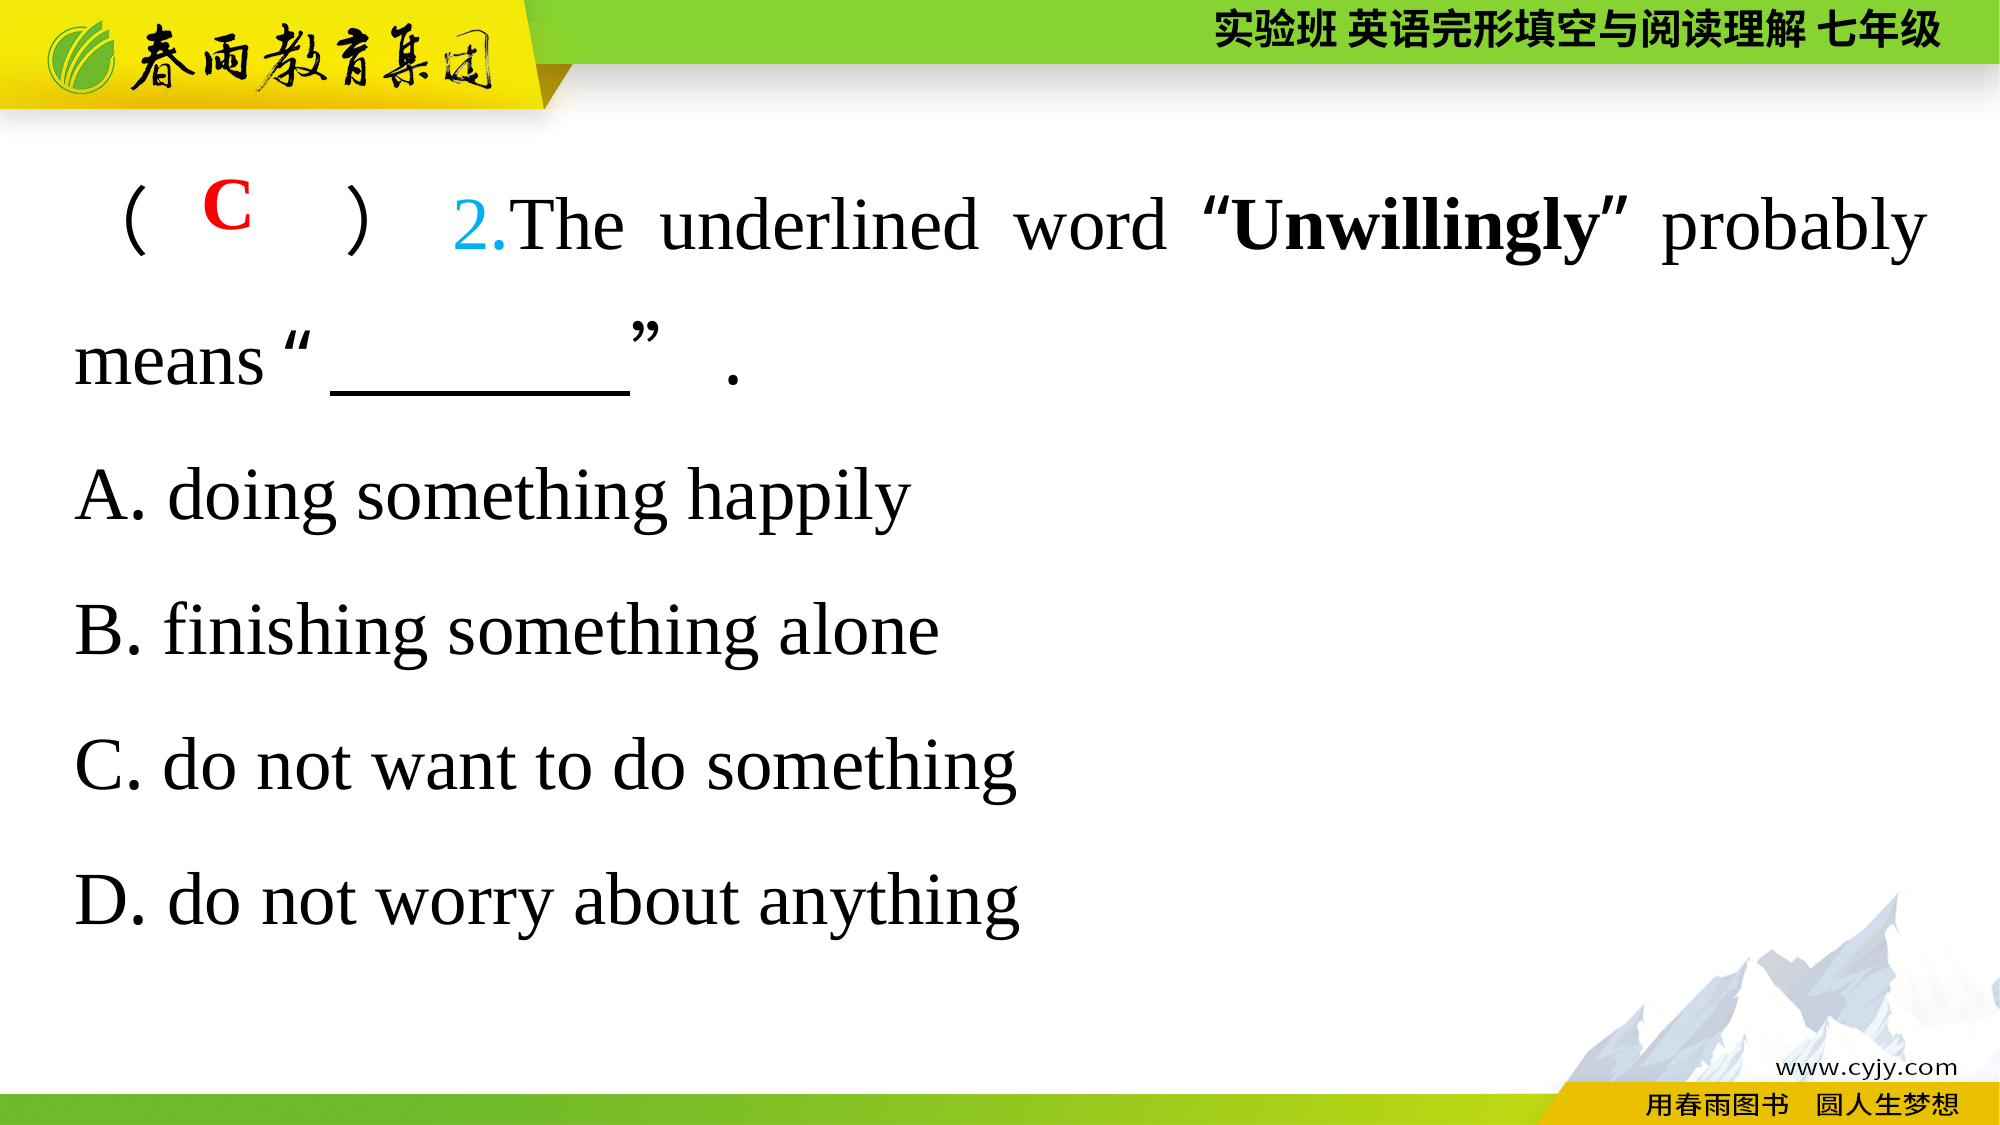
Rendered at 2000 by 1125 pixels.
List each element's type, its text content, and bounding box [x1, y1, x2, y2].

text_box C [186, 146, 271, 252]
picture [0, 0, 2000, 1125]
list （ ）2.The underlined word “Unwillingly” probably means “ ”. A. doing something happily B. finishing something alone C. do not want to do something D. do not worry about anything [59, 122, 1944, 939]
